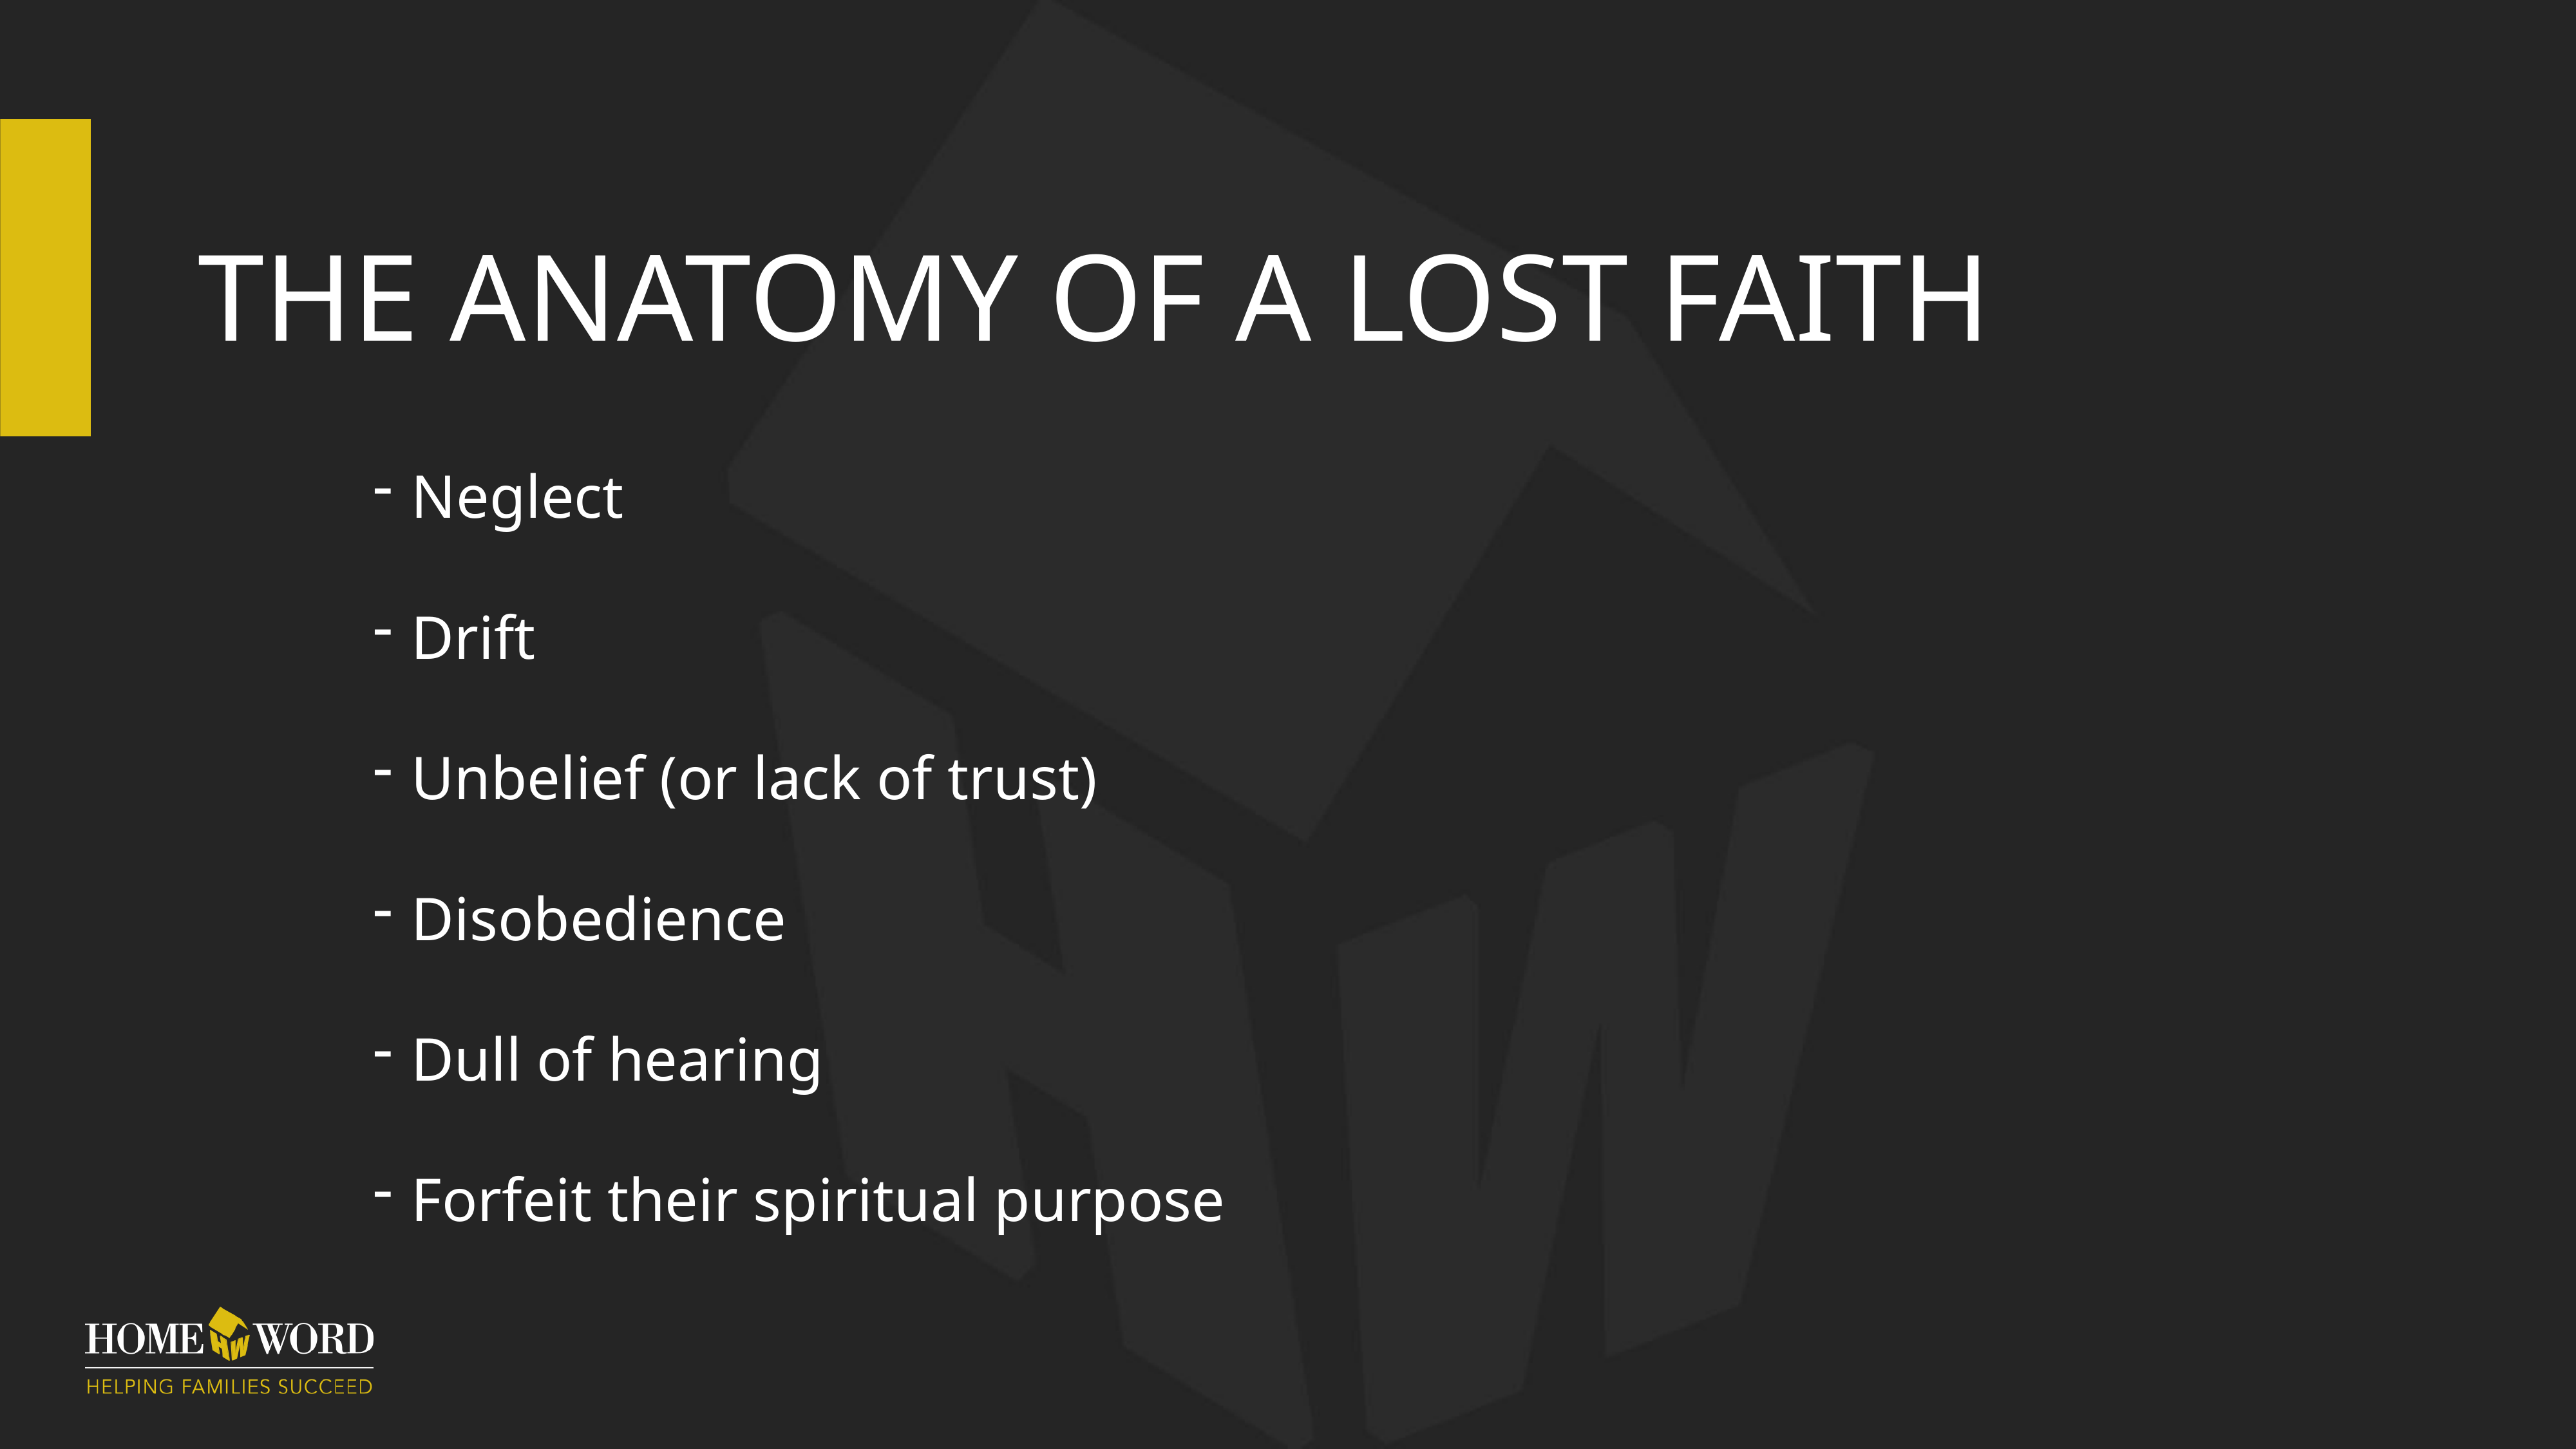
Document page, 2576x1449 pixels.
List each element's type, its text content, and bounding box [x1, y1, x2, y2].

picture [0, 0, 2576, 1449]
text_box Neglect Drift Unbelief (or lack of trust) Disobedience Dull of hearing Forfeit their spiritual purpose [368, 453, 2279, 1245]
title The anatomy of a lost faith [192, 120, 2324, 466]
